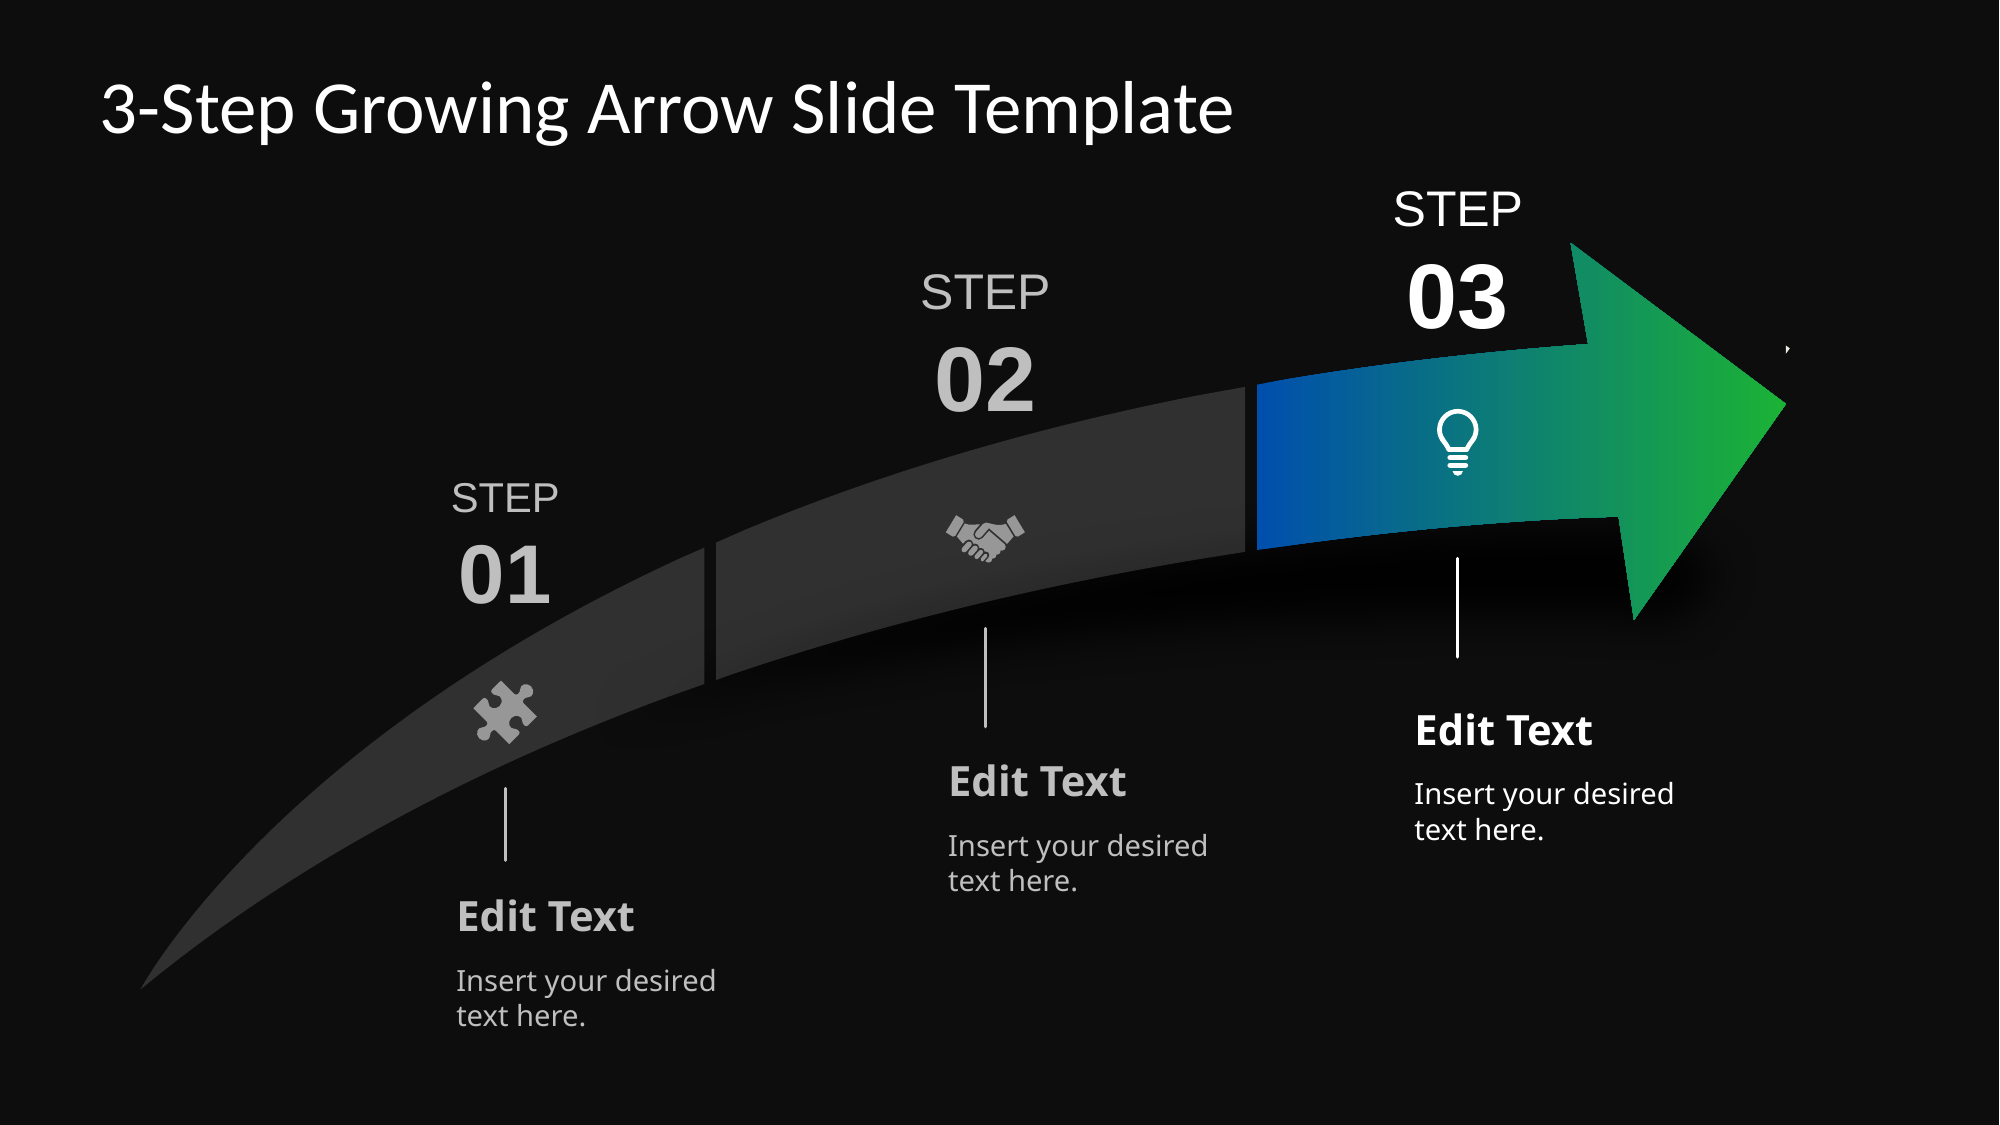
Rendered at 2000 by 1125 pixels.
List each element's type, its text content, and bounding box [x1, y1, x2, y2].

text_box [139, 242, 1786, 990]
title 3-Step Growing Arrow Slide Template [99, 45, 1900, 162]
text_box STEP 03 [1354, 186, 1562, 242]
text_box Insert your desired text here. [456, 1001, 733, 1040]
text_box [945, 514, 1026, 563]
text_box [1436, 408, 1479, 476]
